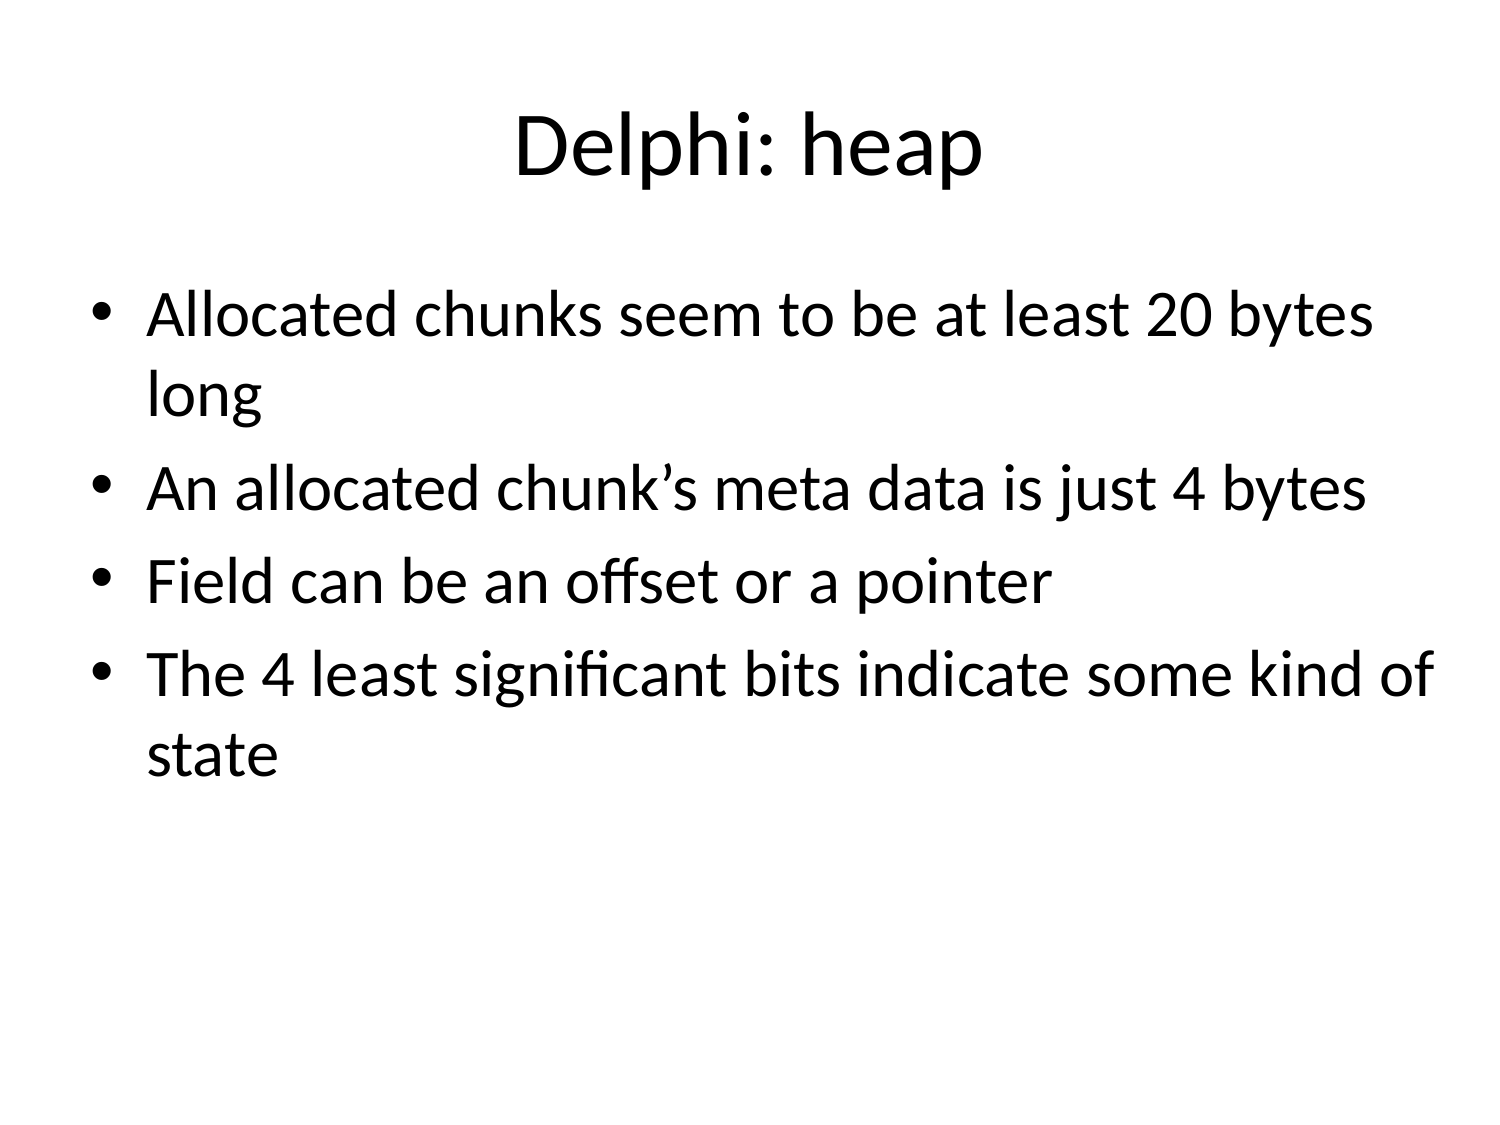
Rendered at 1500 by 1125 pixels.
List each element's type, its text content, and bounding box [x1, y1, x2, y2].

list Allocated chunks seem to be at least 20 bytes long An allocated chunk’s meta data is just 4 bytes Field can be an offset or a pointer The 4 least significant bits indicate some kind of state [75, 262, 1500, 1005]
title Delphi: heap [75, 45, 1425, 233]
